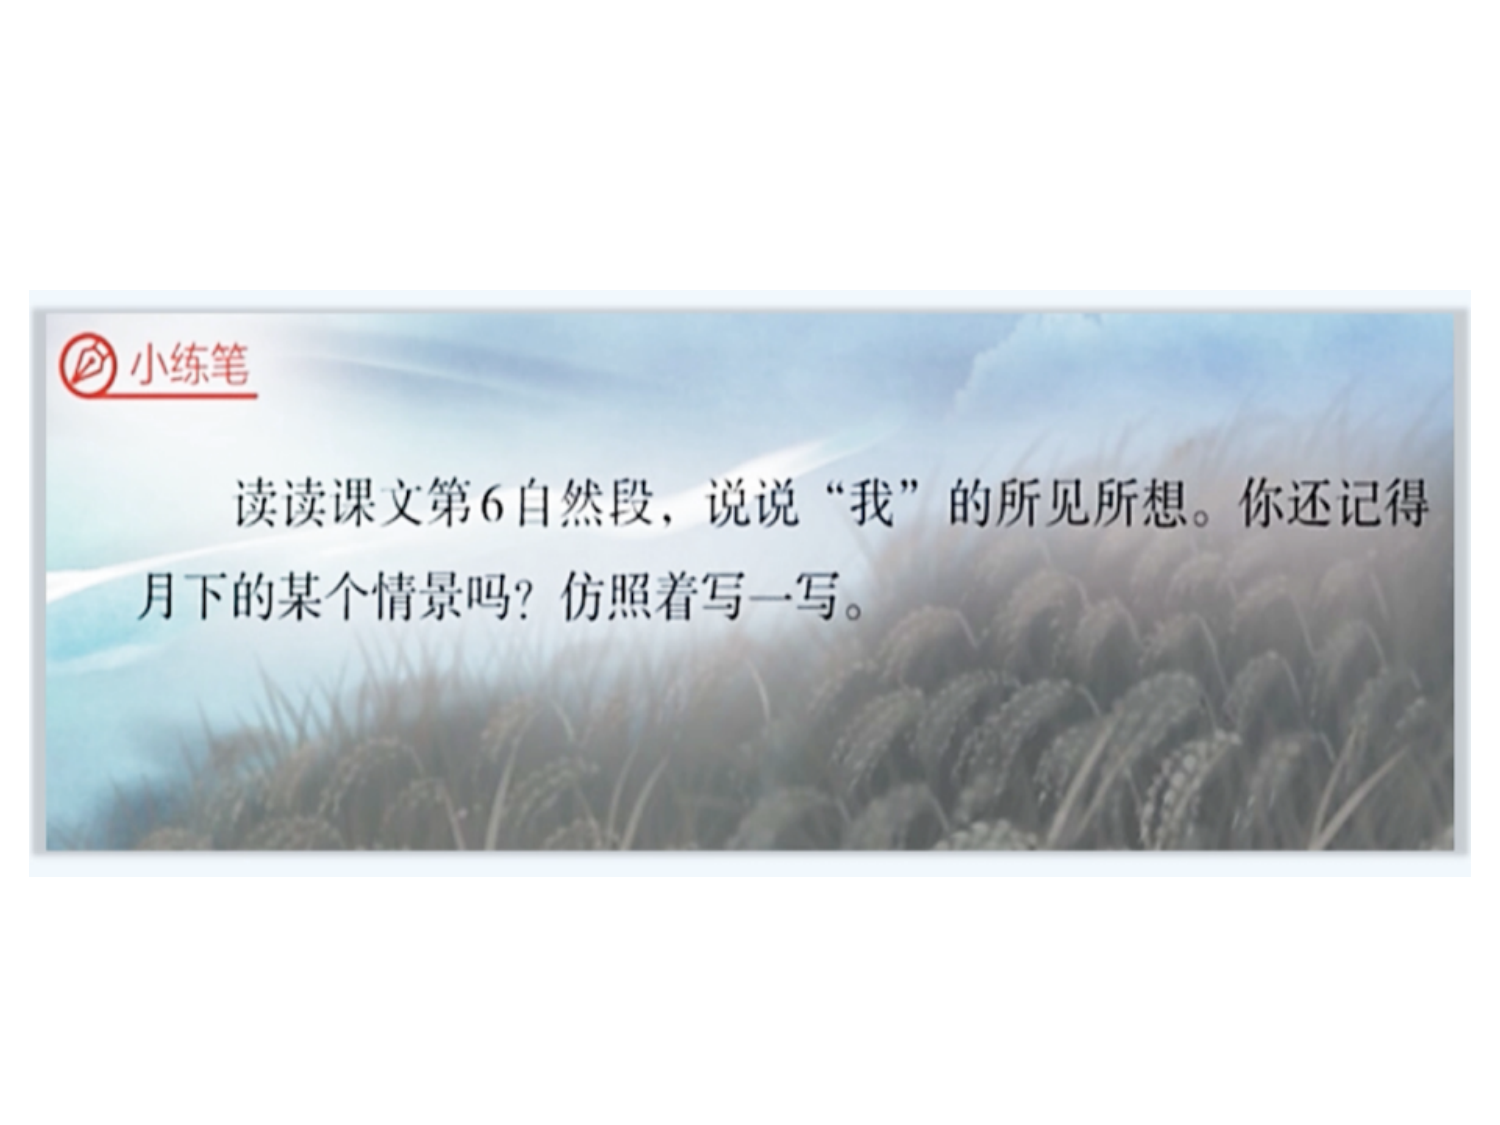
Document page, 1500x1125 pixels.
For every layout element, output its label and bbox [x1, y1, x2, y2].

picture [29, 290, 1471, 878]
